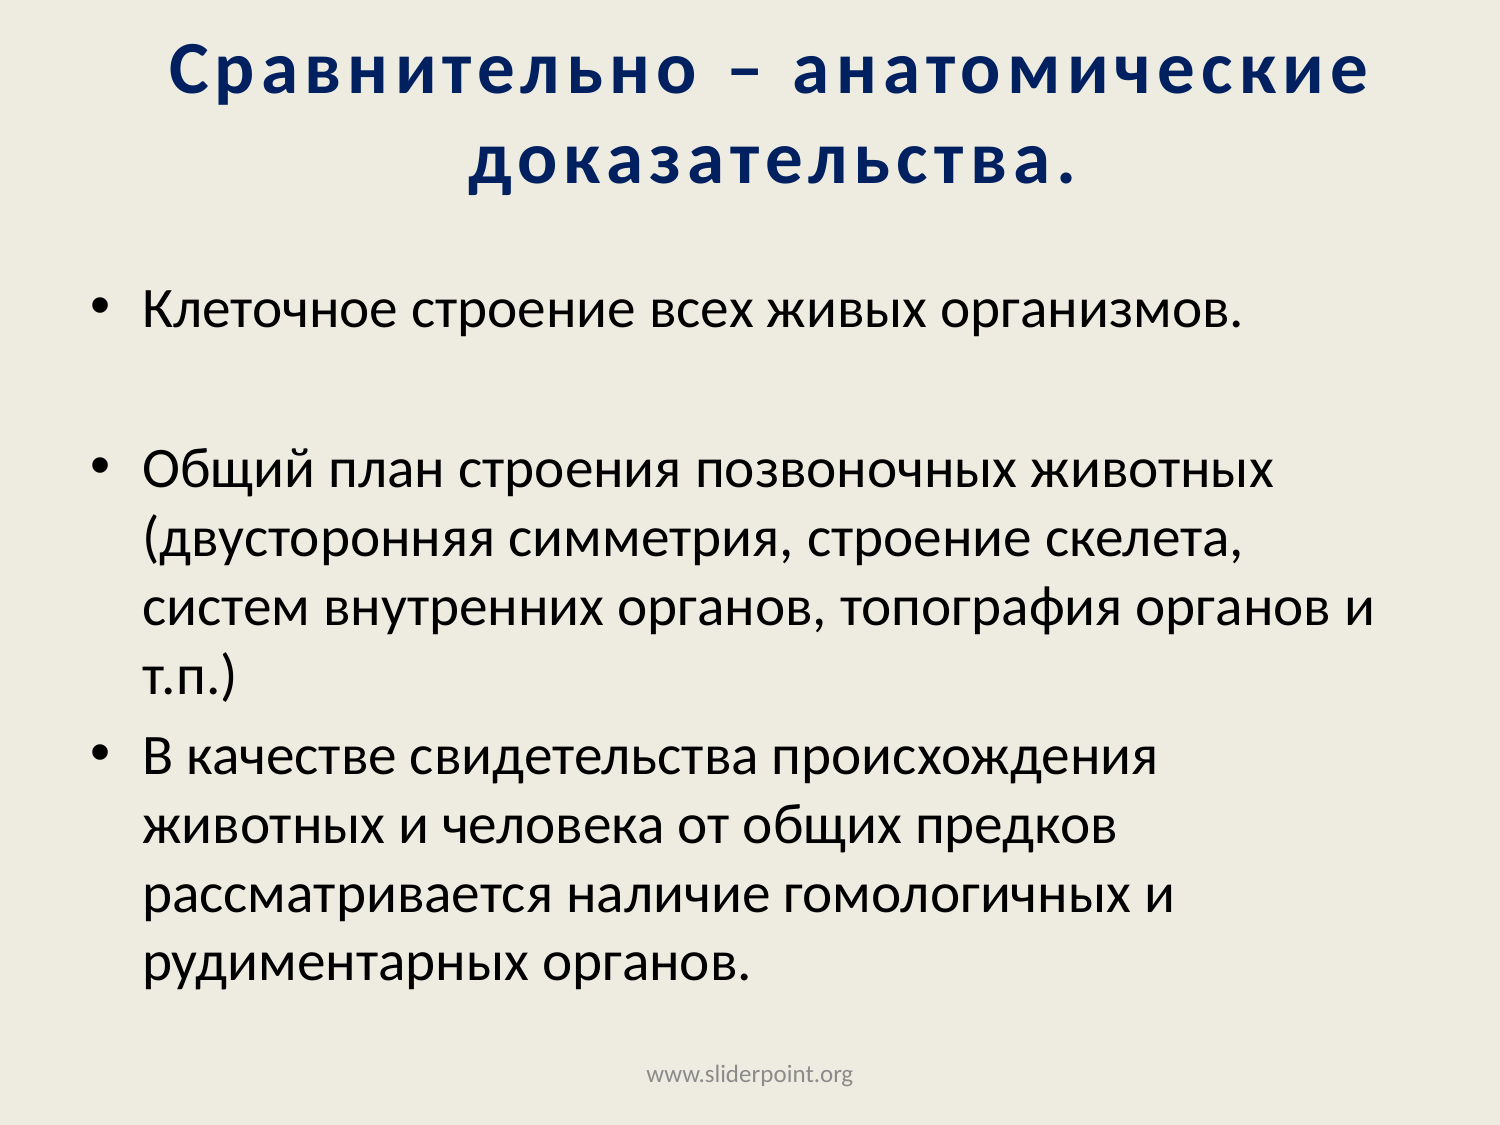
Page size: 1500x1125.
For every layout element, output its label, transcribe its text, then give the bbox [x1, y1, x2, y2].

title Сравнительно – анатомические доказательства. [75, 45, 1471, 173]
list Клеточное строение всех живых организмов. Общий план строения позвоночных животных (двусторонняя симметрия, строение скелета, систем внутренних органов, топография органов и т.п.) В качестве свидетельства происхождения животных и человека от общих предков рассматривается наличие гомологичных и рудиментарных органов. [75, 262, 1425, 1005]
footer www.sliderpoint.org [512, 1042, 988, 1103]
